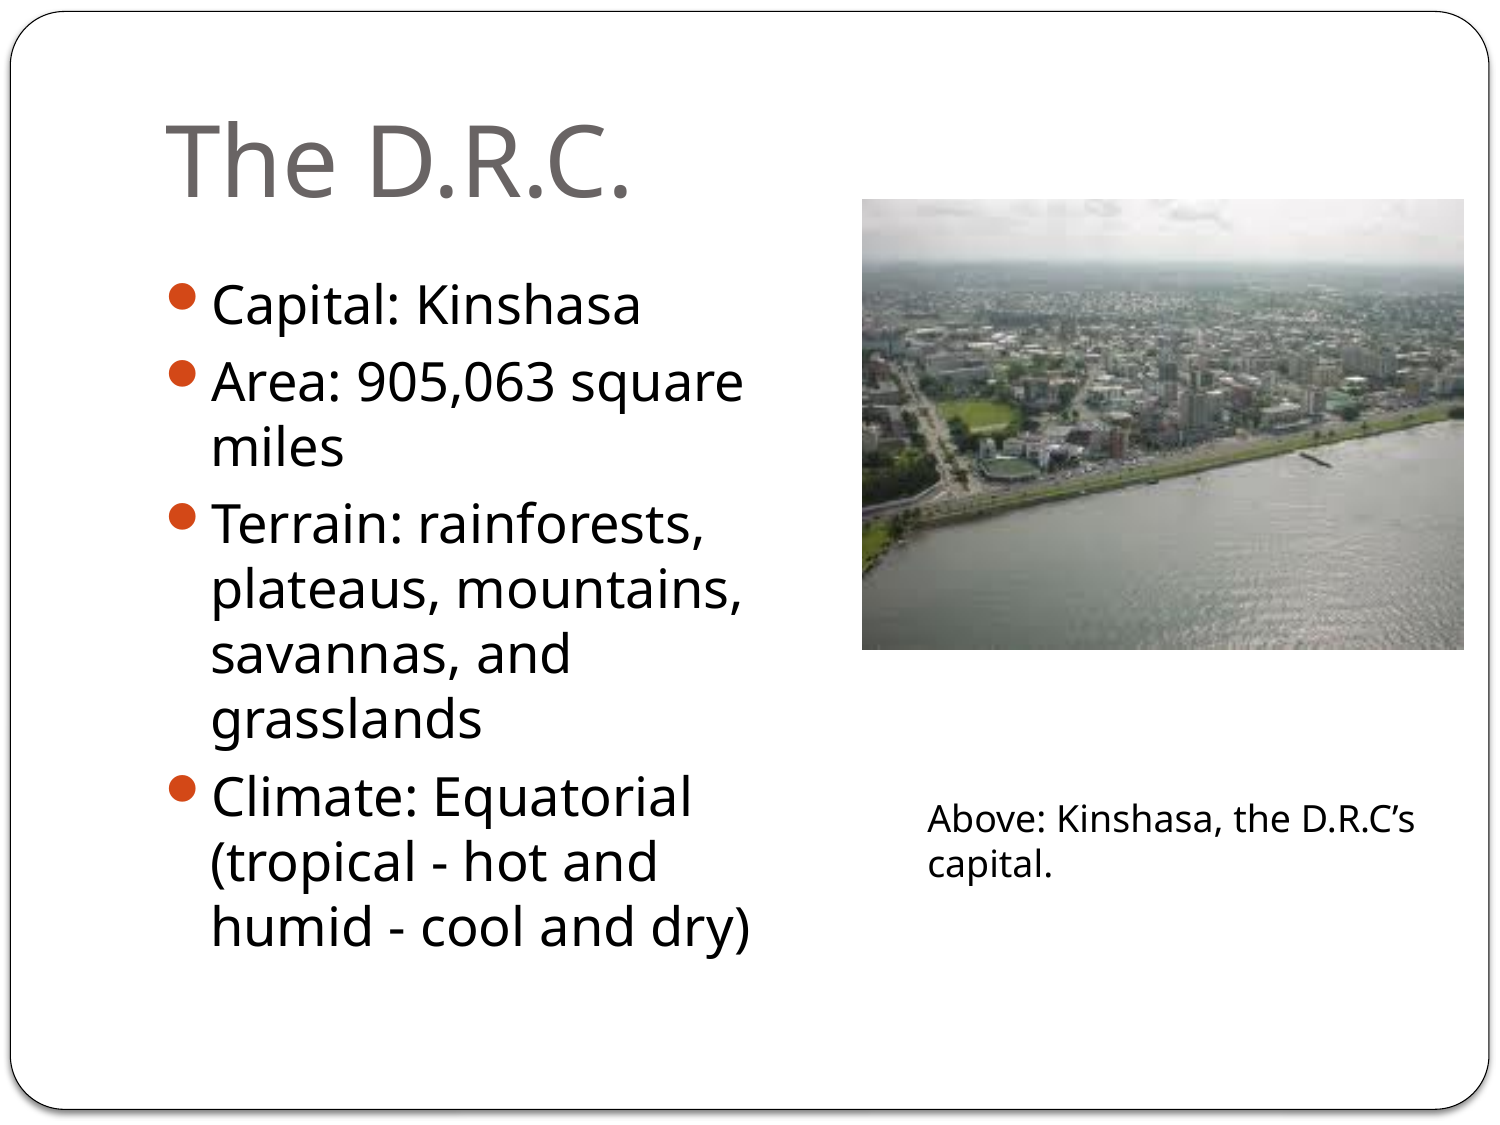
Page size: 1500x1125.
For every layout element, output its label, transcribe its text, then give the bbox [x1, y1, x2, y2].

list Capital: Kinshasa Area: 905,063 square miles Terrain: rainforests, plateaus, mountains, savannas, and grasslands Climate: Equatorial (tropical - hot and humid - cool and dry) [149, 262, 1426, 1013]
text_box Above: Kinshasa, the D.R.C’s capital. [912, 787, 1438, 893]
title The D.R.C. [149, 44, 1426, 233]
picture [862, 199, 1464, 651]
